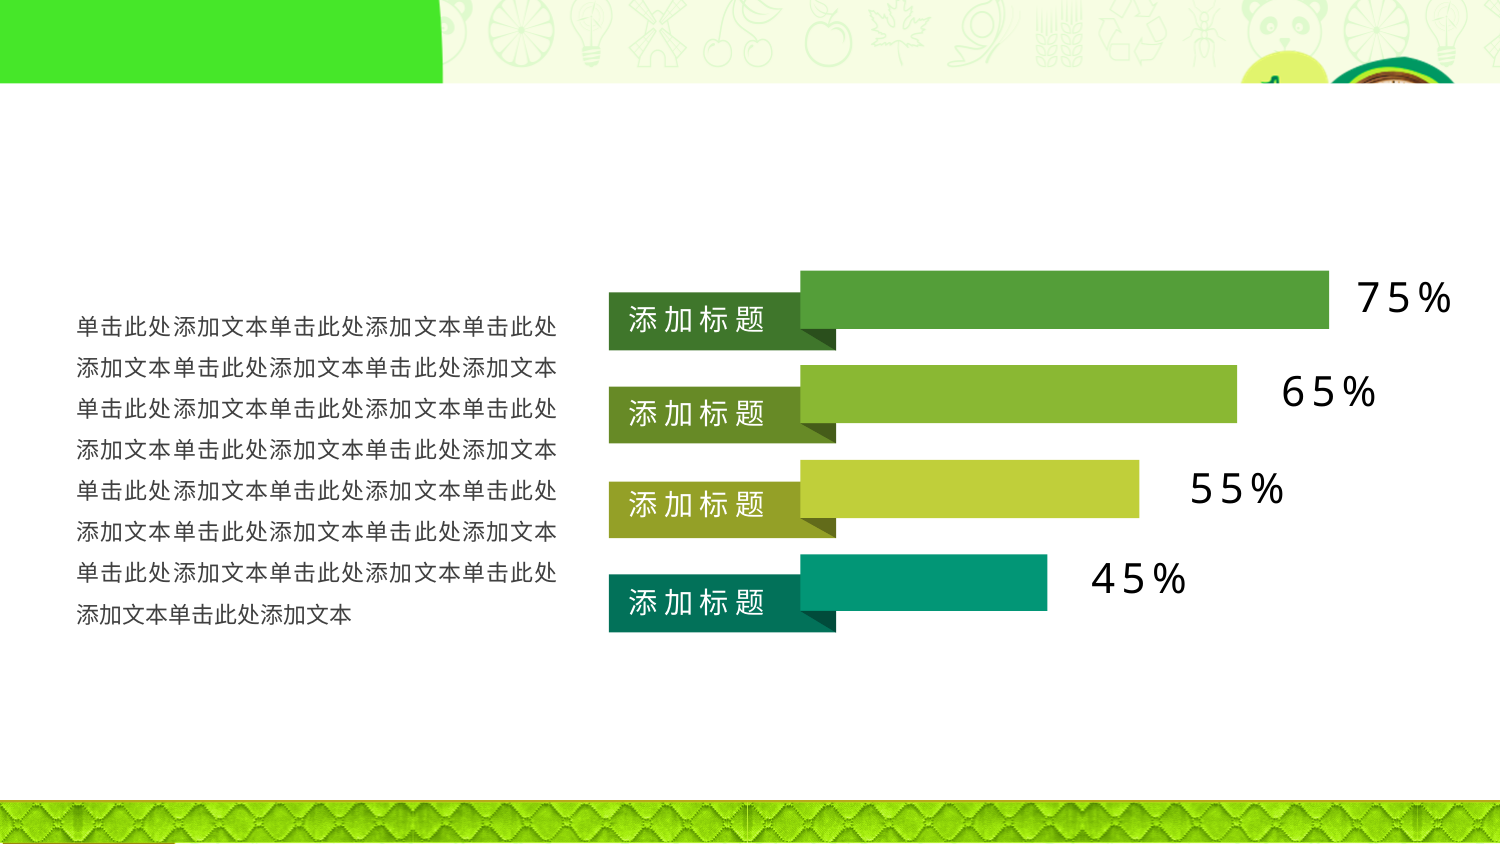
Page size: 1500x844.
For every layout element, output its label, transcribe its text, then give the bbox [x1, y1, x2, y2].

picture [0, 800, 1500, 844]
picture [0, 0, 1500, 83]
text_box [608, 544, 1207, 633]
text_box 单击此处添加文本单击此处添加文本单击此处添加文本单击此处添加文本单击此处添加文本单击此处添加文本单击此处添加文本单击此处添加文本单击此处添加文本单击此处添加文本单击此处添加文本单击此处添加文本单击此处添加文本单击此处添加文本单击此处添加文本单击此处添加文本单击此处添加文本单击此处添加文本单击此处添加文本 [61, 290, 573, 635]
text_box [608, 263, 1473, 351]
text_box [608, 357, 1398, 444]
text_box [608, 454, 1306, 539]
